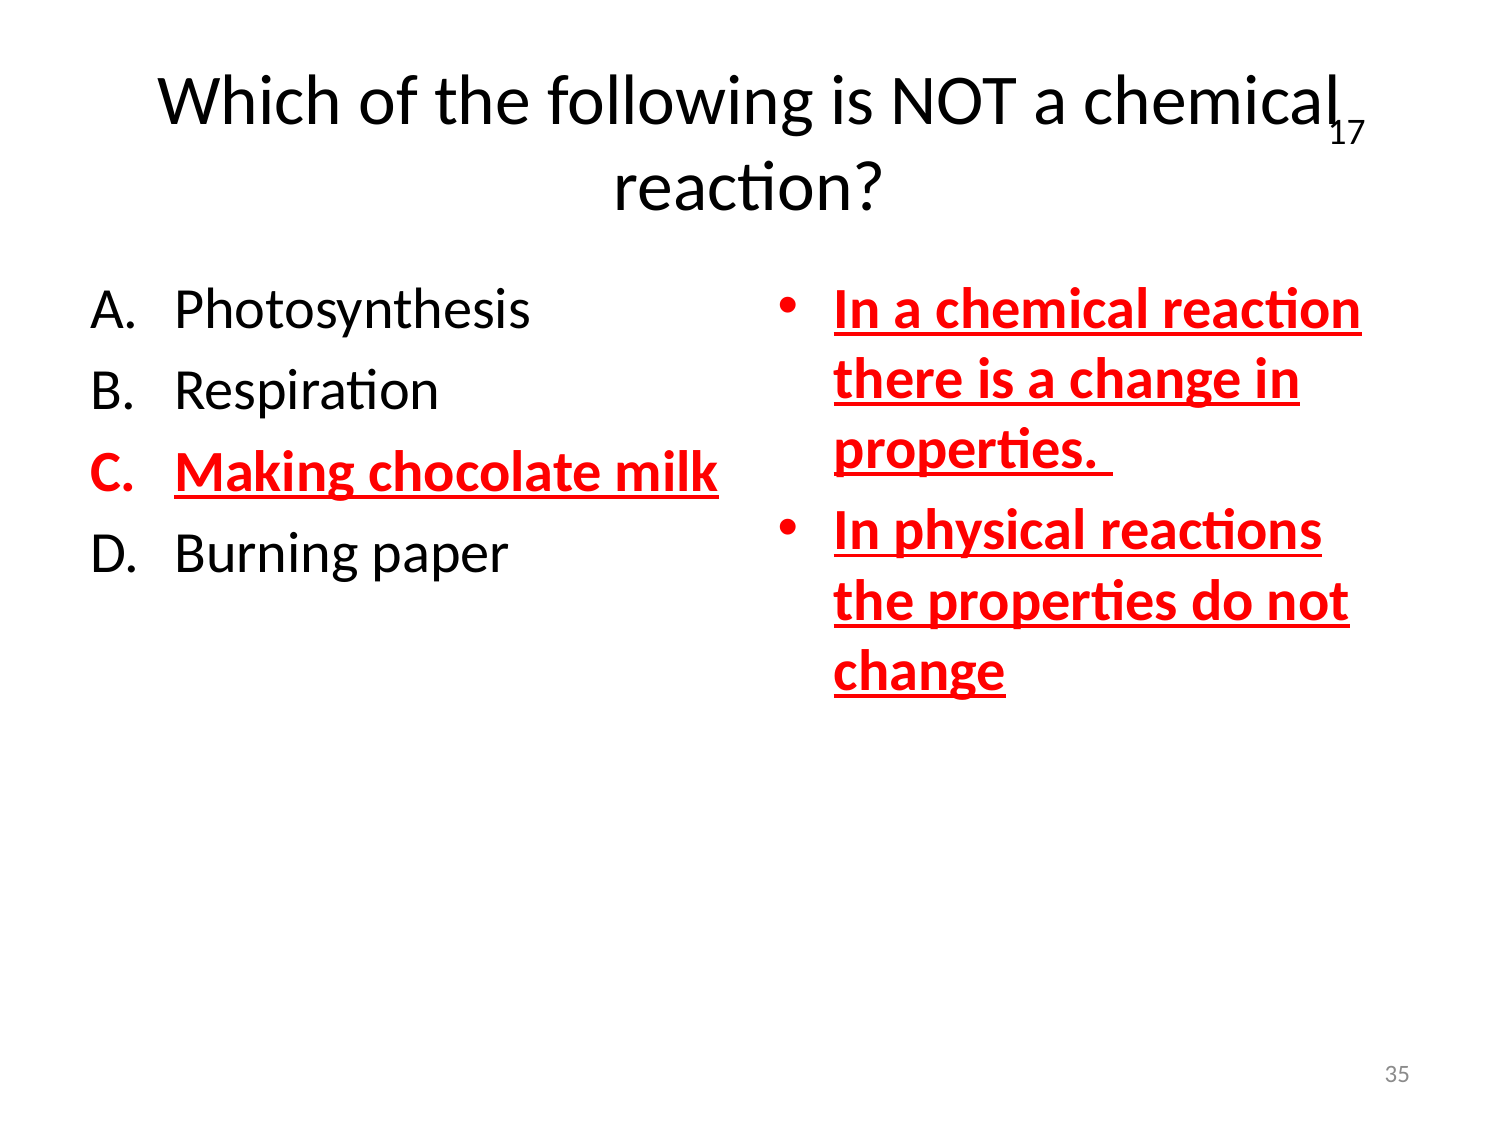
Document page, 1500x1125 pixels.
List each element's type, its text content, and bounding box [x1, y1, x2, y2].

list Photosynthesis Respiration Making chocolate milk Burning paper [75, 262, 738, 1005]
slide_number 35 [1074, 1042, 1425, 1103]
text_box 17 [1312, 99, 1381, 160]
title Which of the following is NOT a chemical reaction? [75, 45, 1425, 233]
list In a chemical reaction there is a change in properties. In physical reactions the properties do not change [762, 262, 1425, 1005]
